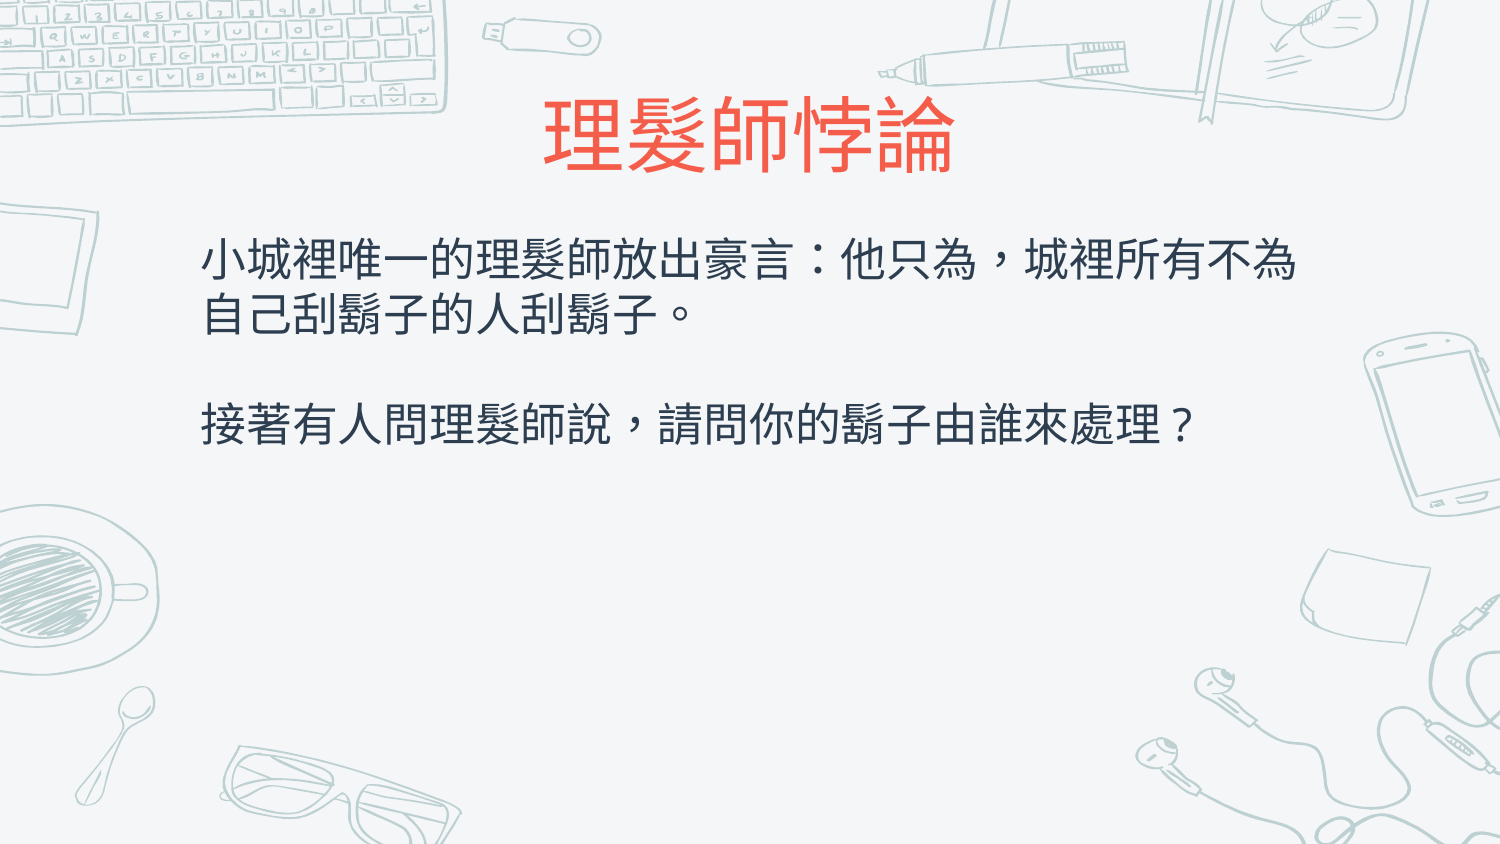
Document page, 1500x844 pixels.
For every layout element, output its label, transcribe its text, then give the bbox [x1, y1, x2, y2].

title 理髮師悖論 [185, 102, 1315, 198]
list 小城裡唯一的理髮師放出豪言：他只為，城裡所有不為自己刮鬍子的人刮鬍子。 接著有人問理髮師說，請問你的鬍子由誰來處理? [185, 215, 1315, 790]
